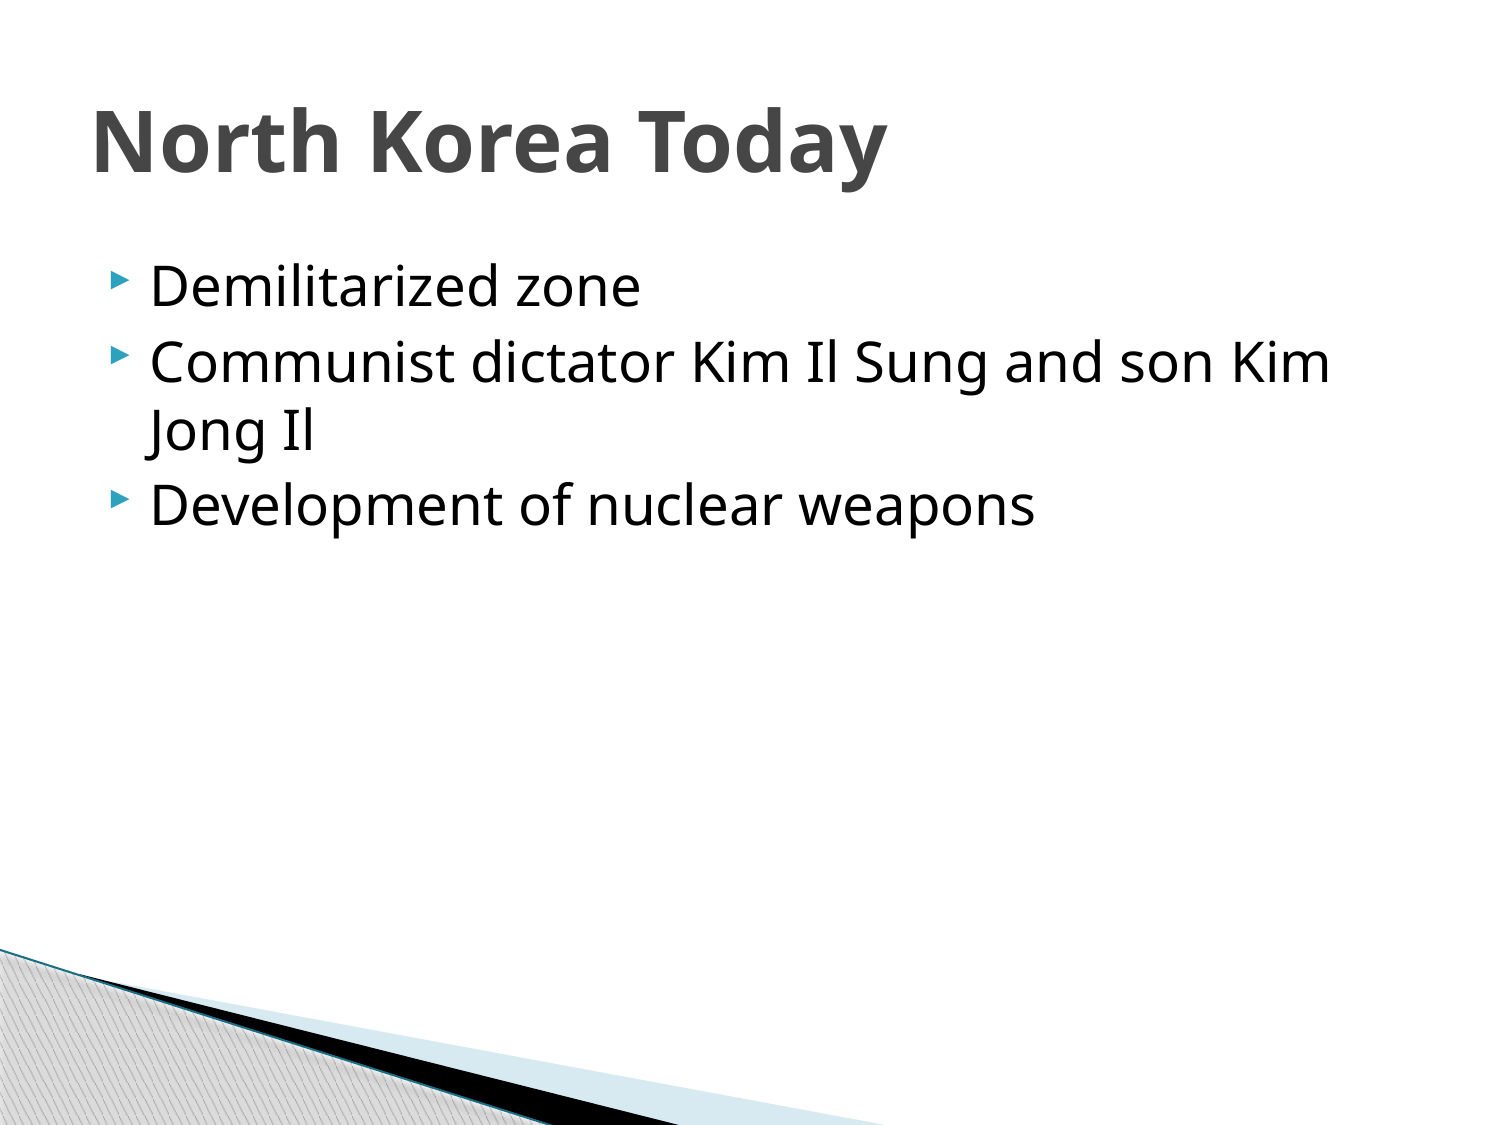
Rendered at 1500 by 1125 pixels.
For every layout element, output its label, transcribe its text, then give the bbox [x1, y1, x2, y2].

title North Korea Today [75, 45, 1425, 233]
list Demilitarized zone Communist dictator Kim Il Sung and son Kim Jong Il Development of nuclear weapons [75, 243, 1425, 986]
